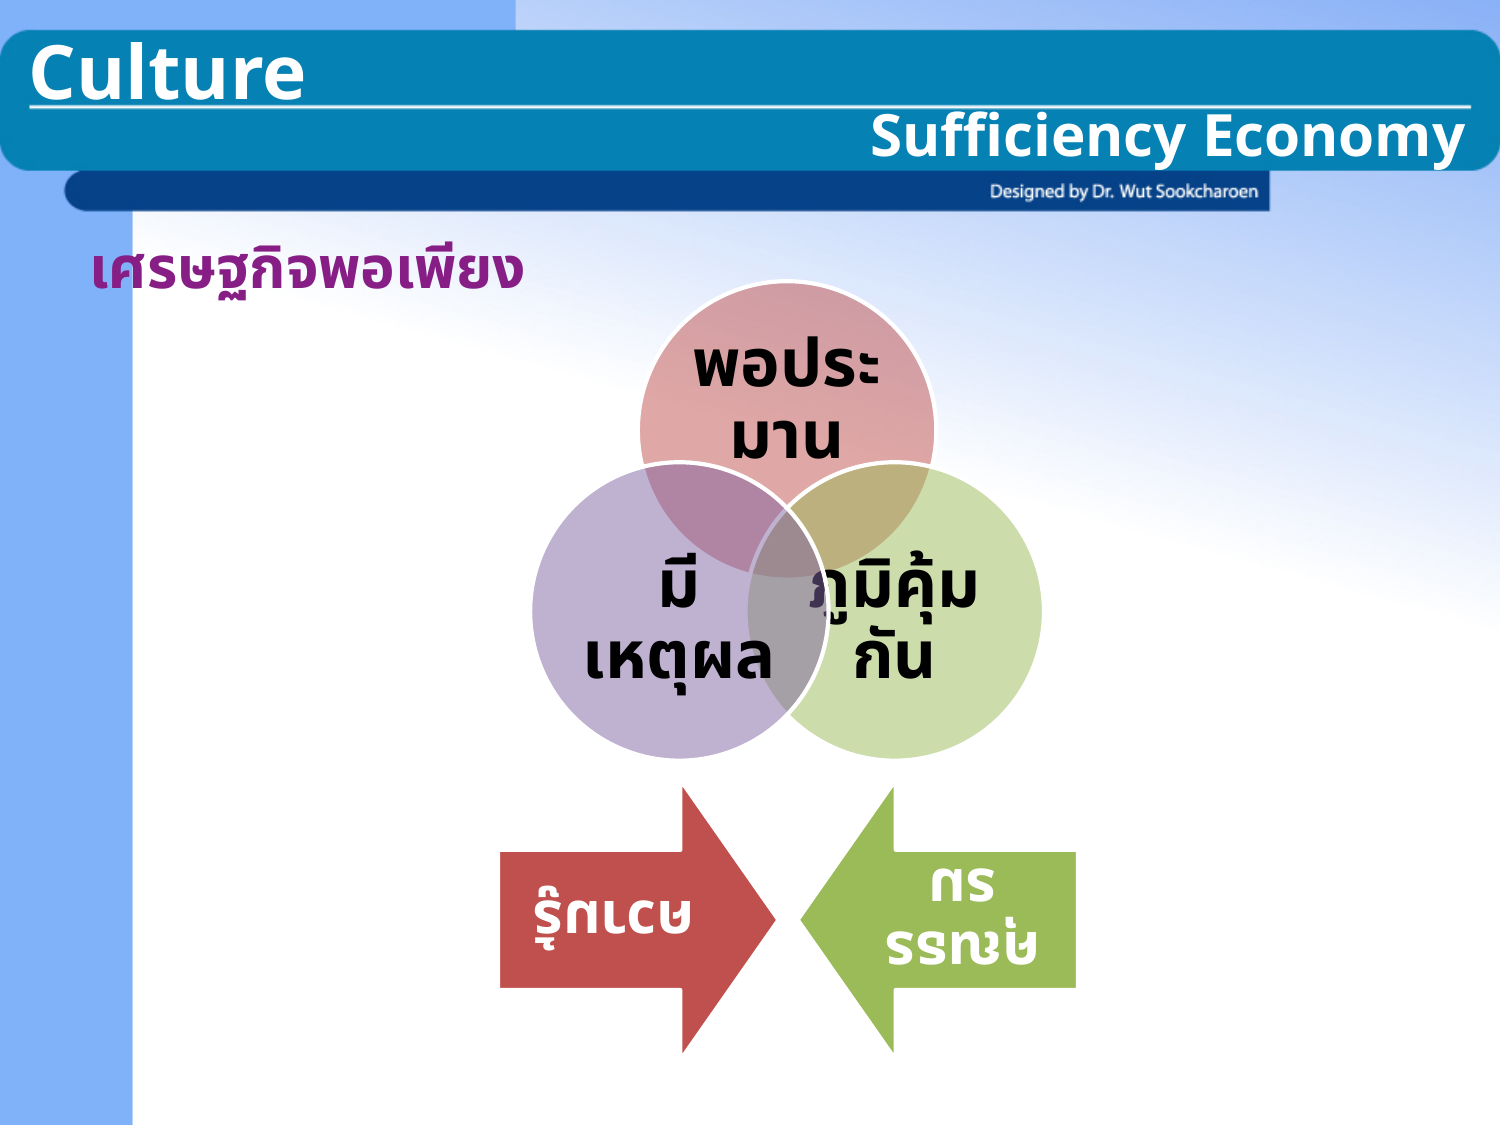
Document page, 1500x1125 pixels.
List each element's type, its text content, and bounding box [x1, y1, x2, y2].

text_box เศรษฐกิจพอเพียง [74, 222, 542, 308]
text_box Culture [13, 32, 1475, 107]
text_box Sufficiency Economy [37, 108, 1481, 172]
picture [0, 0, 1500, 54]
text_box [413, 269, 1161, 768]
picture [0, 146, 1500, 1125]
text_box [497, 726, 1079, 1114]
